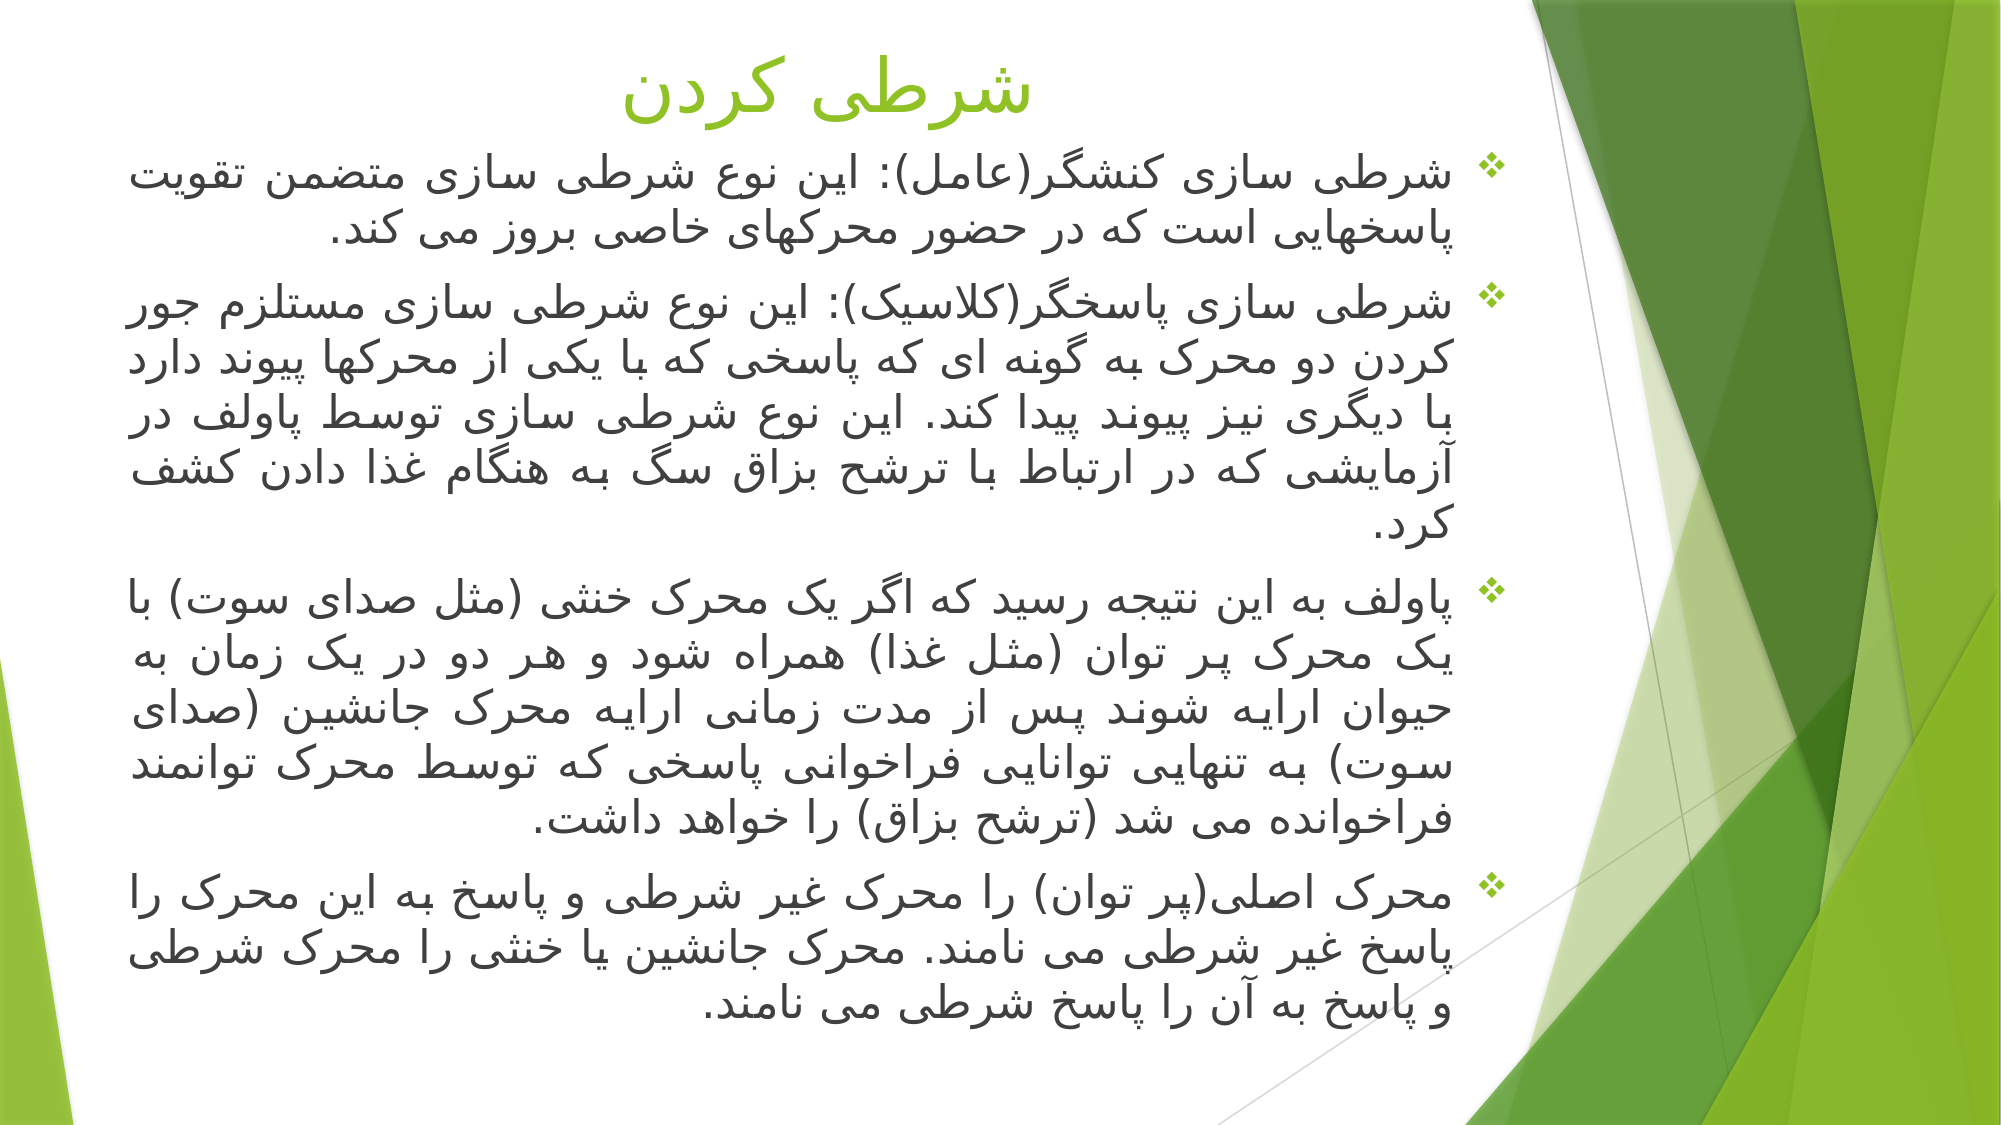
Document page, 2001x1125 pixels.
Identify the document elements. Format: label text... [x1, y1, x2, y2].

list شرطی سازی کنشگر(عامل): این نوع شرطی سازی متضمن تقویت پاسخهایی است که در حضور محرکهای خاصی بروز می کند. شرطی سازی پاسخگر(کلاسیک): این نوع شرطی سازی مستلزم جور کردن دو محرک به گونه ای که پاسخی که با یکی از محرکها پیوند دارد با دیگری نیز پیوند پیدا کند. این نوع شرطی سازی توسط پاولف در آزمایشی که در ارتباط با ترشح بزاق سگ به هنگام غذا دادن کشف کرد. پاولف به این نتیجه رسید که اگر یک محرک خنثی (مثل صدای سوت) با یک محرک پر توان (مثل غذا) همراه شود و هر دو در یک زمان به حیوان ارایه شوند پس از مدت زمانی ارایه محرک جانشین (صدای سوت) به تنهایی توانایی فراخوانی پاسخی که توسط محرک توانمند فراخوانده می شد (ترشح بزاق) را خواهد داشت. محرک اصلی(پر توان) را محرک غیر شرطی و پاسخ به این محرک را پاسخ غیر شرطی می نامند. محرک جانشین یا خنثی را محرک شرطی و پاسخ به آن را پاسخ شرطی می نامند. [111, 135, 1522, 1038]
title شرطی کردن [111, 30, 1522, 135]
